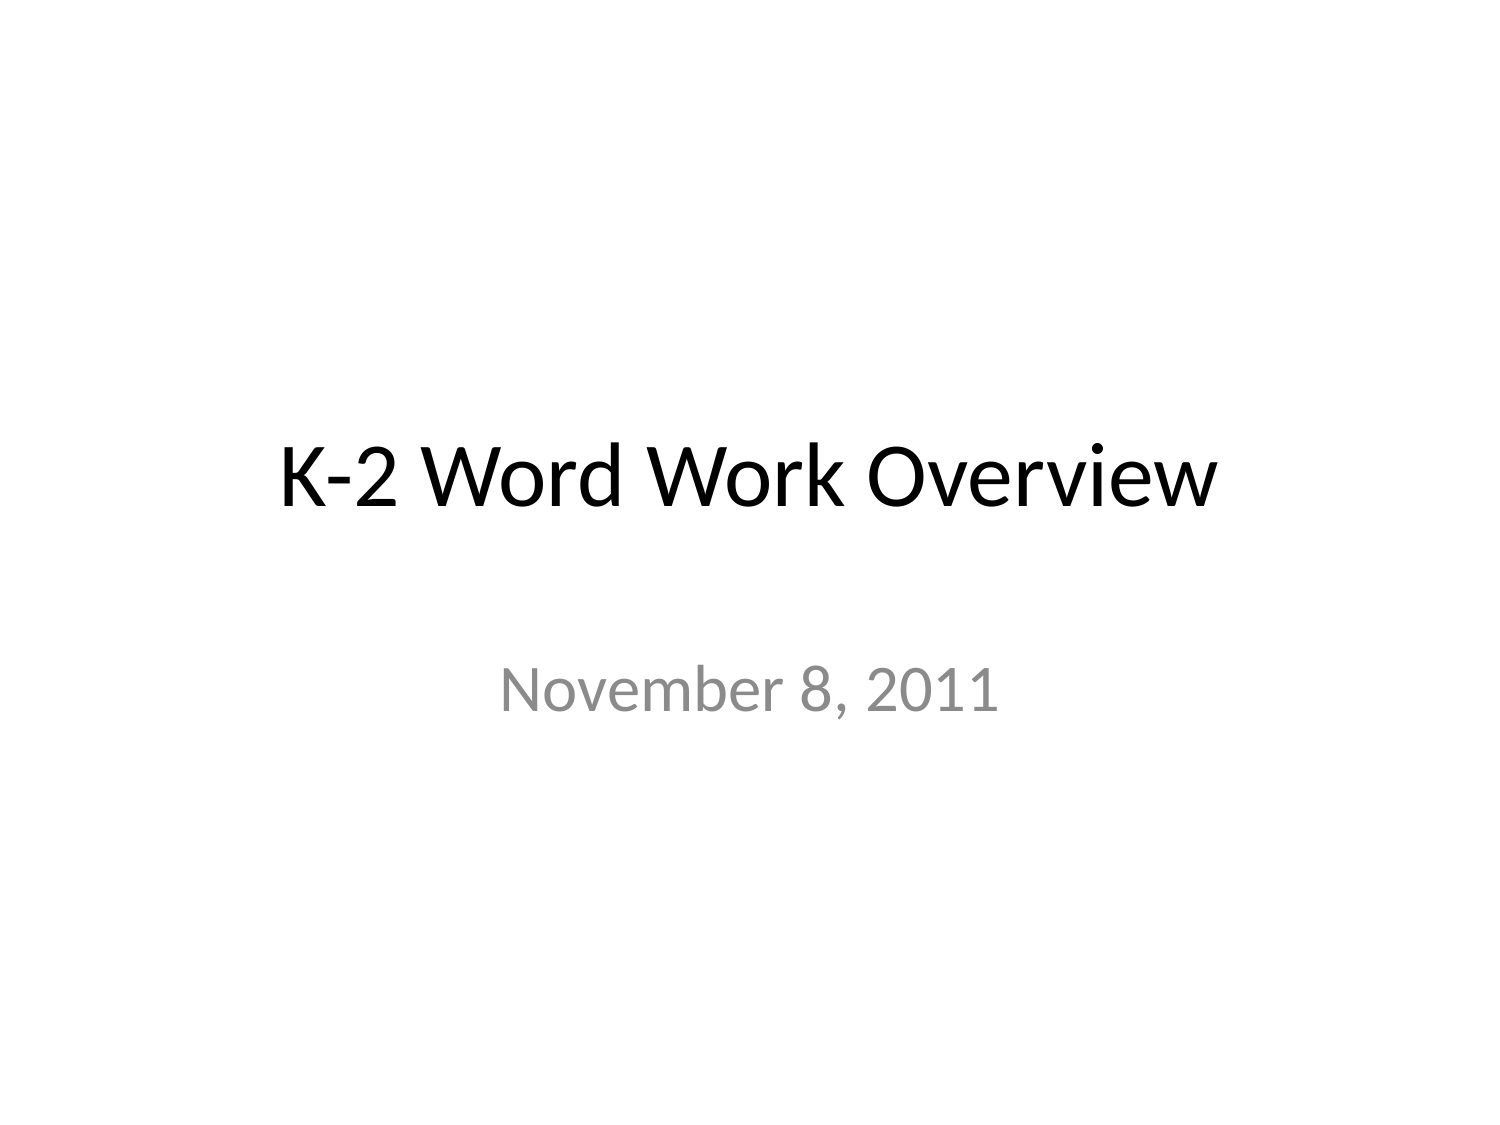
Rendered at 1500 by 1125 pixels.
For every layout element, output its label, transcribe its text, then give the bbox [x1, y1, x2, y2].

subtitle November 8, 2011 [225, 637, 1275, 925]
title K-2 Word Work Overview [112, 349, 1388, 591]
